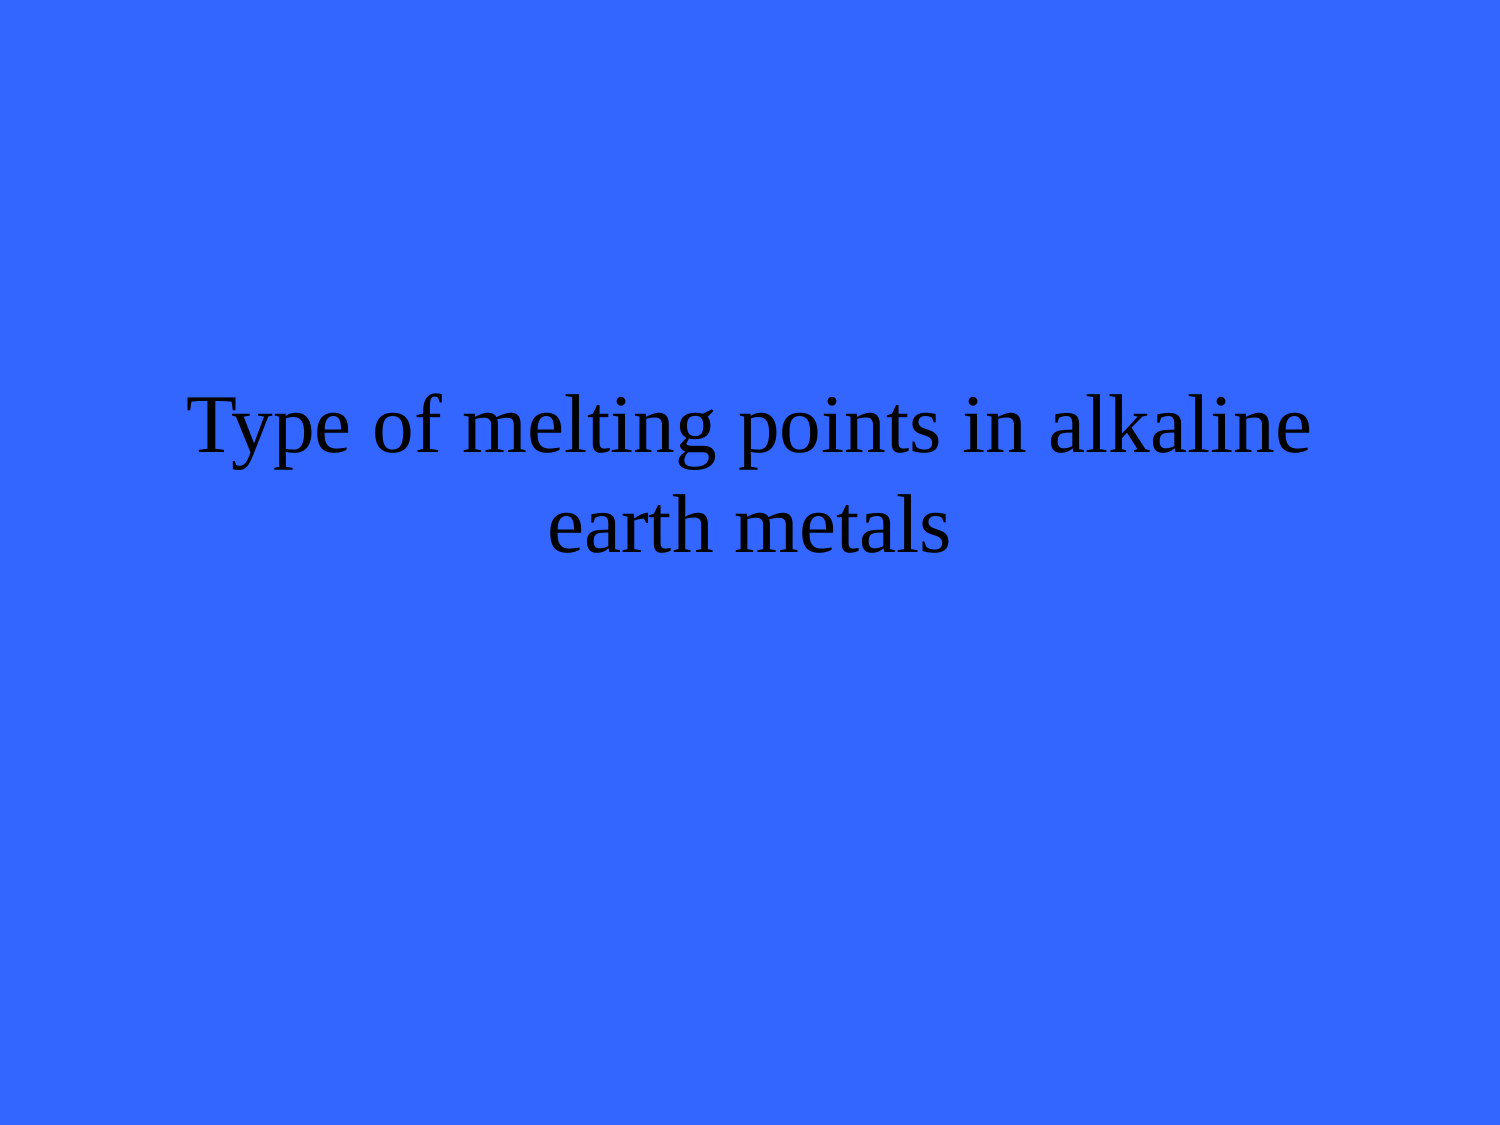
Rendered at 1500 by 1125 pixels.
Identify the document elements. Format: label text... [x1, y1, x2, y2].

title Type of melting points in alkaline earth metals [112, 374, 1388, 563]
